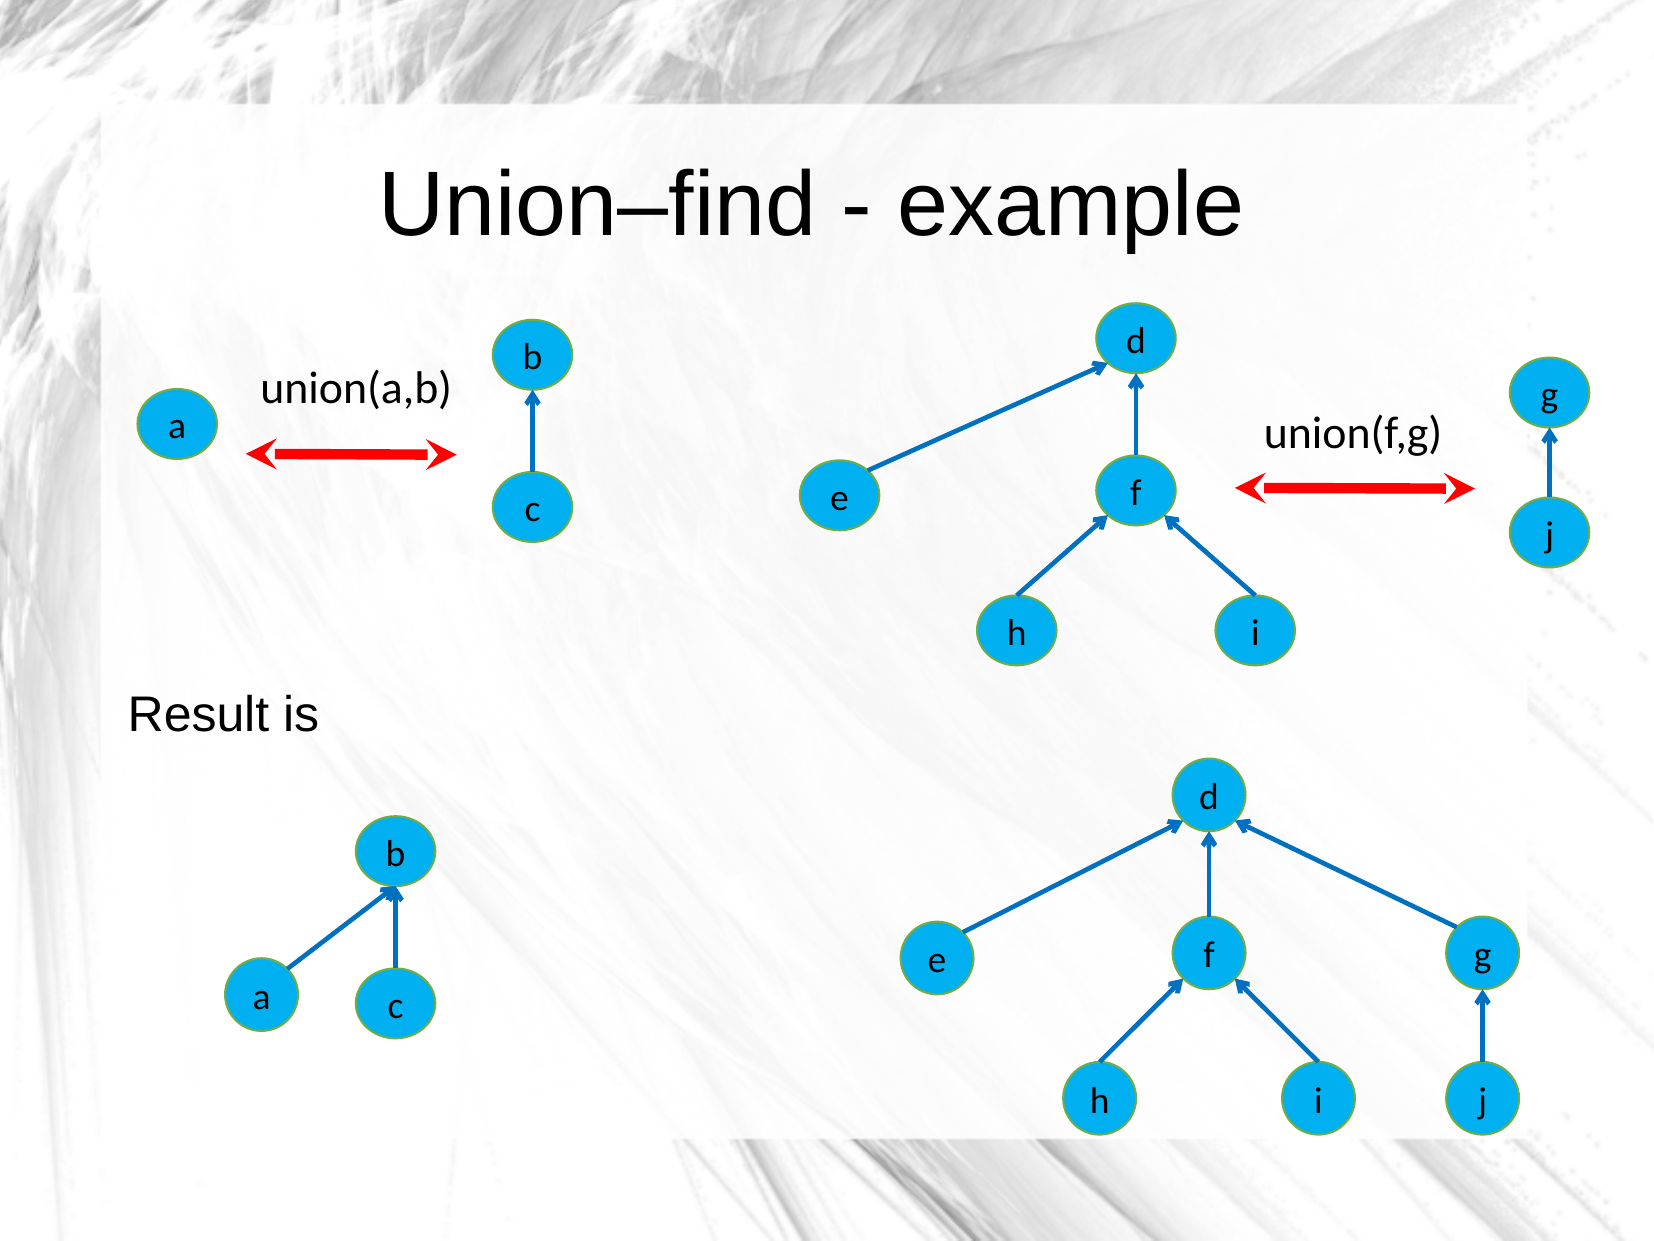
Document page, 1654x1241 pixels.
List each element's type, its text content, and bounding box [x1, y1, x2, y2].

text_box union(a,b) [245, 350, 492, 421]
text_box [799, 303, 1295, 666]
list Result is [118, 319, 1571, 1109]
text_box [1509, 357, 1590, 568]
text_box union(f,g) [1295, 395, 1509, 466]
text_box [492, 319, 573, 542]
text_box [224, 816, 436, 1039]
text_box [900, 758, 1520, 1135]
picture [0, 0, 1654, 1241]
text_box a [136, 387, 219, 461]
title Union–find - example [118, 93, 1506, 299]
